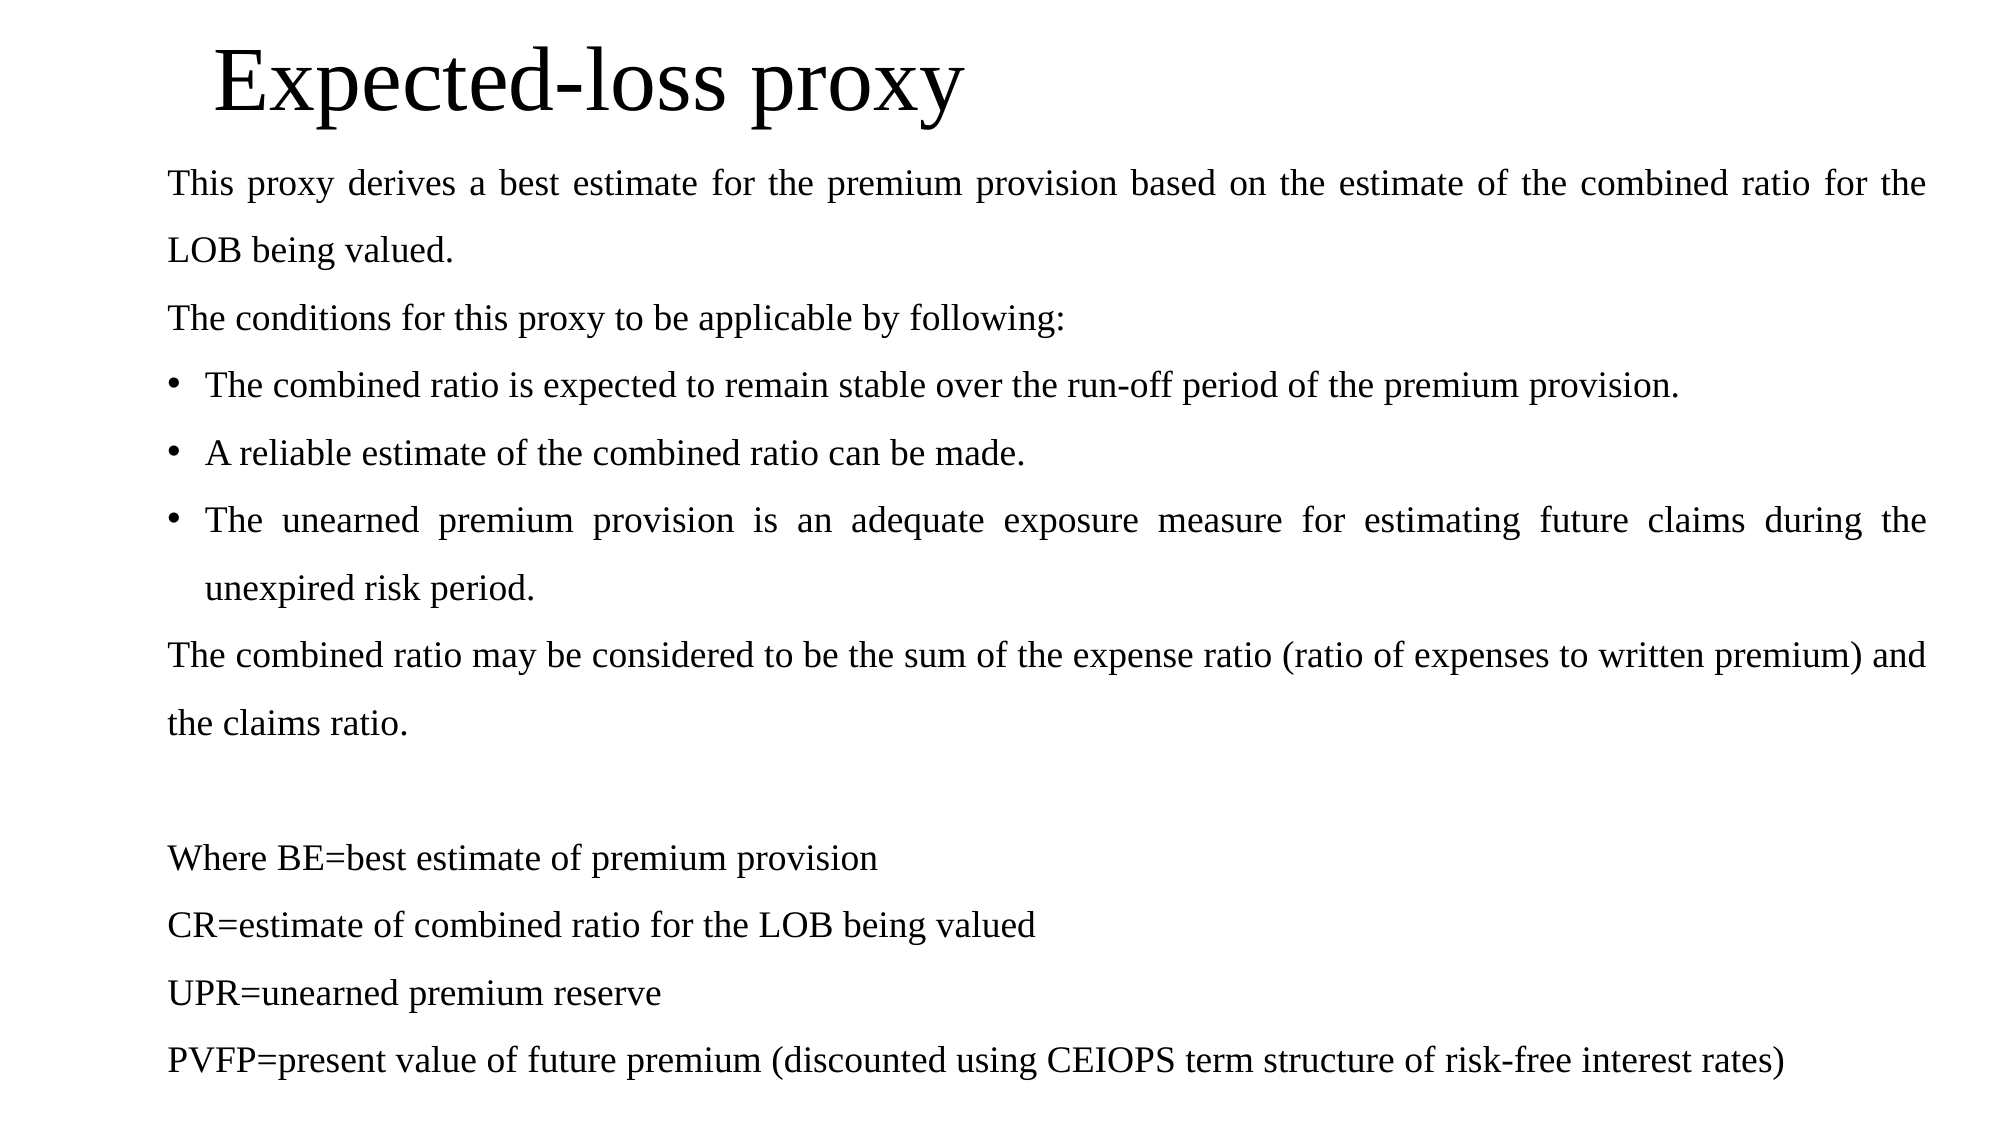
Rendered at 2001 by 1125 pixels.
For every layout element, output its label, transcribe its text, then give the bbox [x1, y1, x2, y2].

title Expected-loss proxy [198, 16, 1869, 145]
